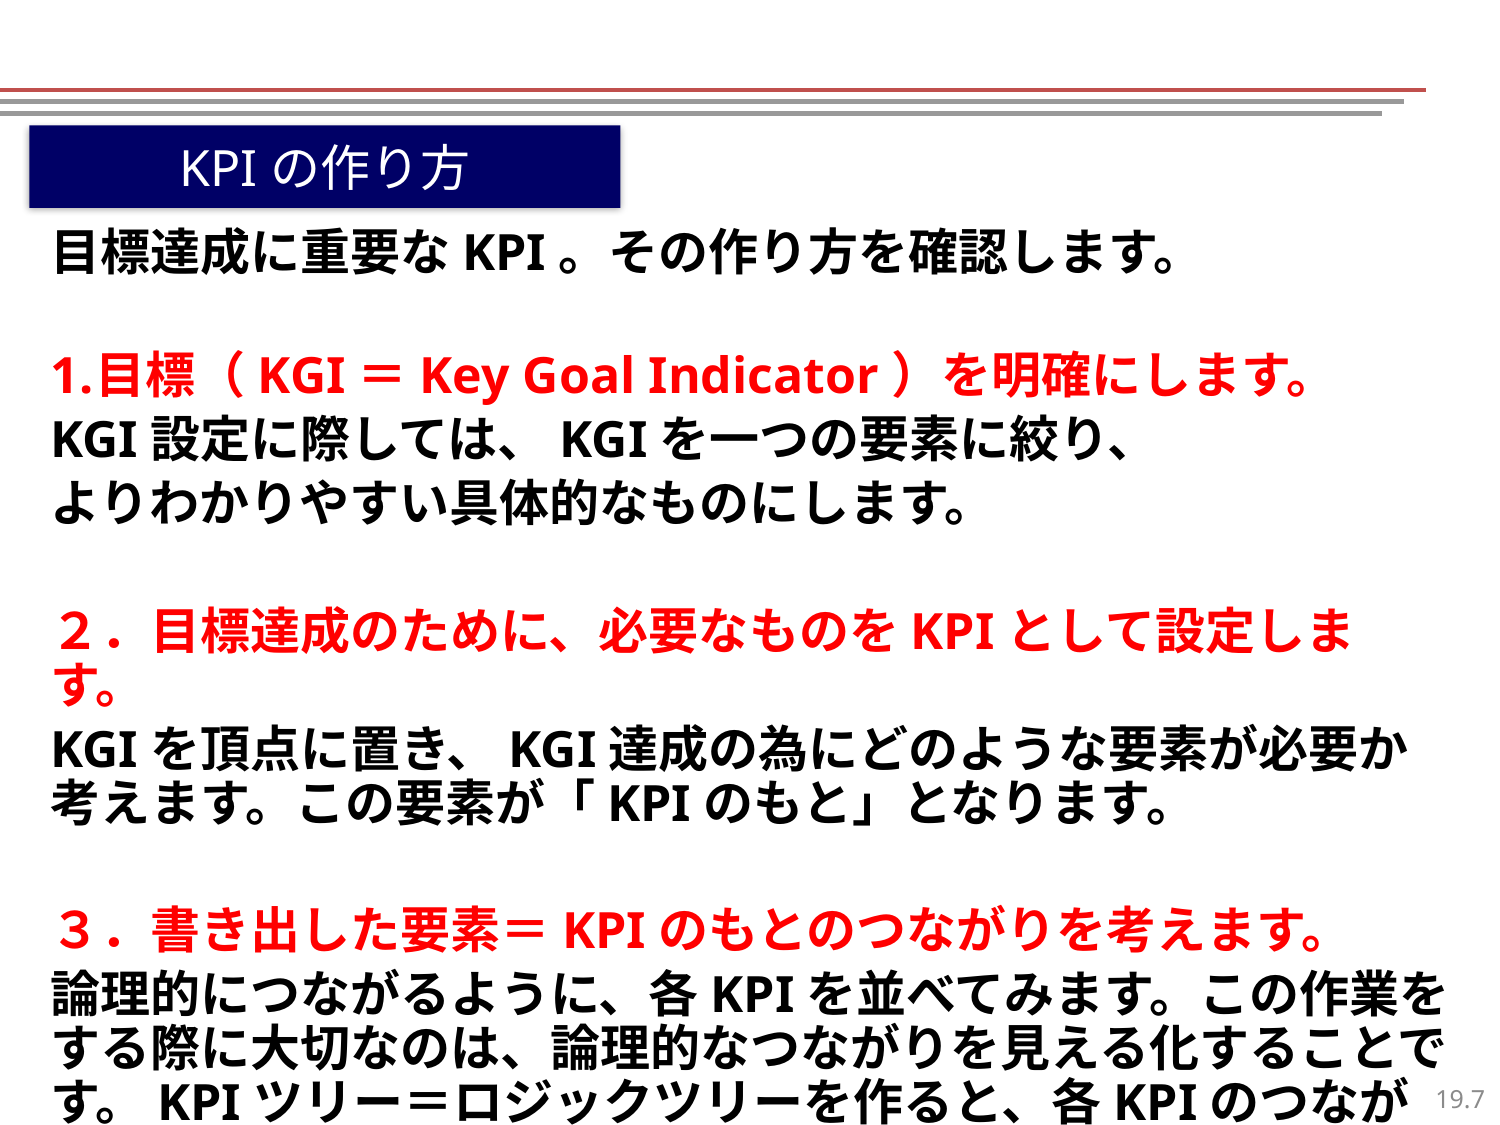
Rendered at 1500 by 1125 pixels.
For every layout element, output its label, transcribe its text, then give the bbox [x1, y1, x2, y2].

slide_number 6 [1381, 1065, 1500, 1125]
text_box 目標達成に重要なKPI。その作り方を確認します。 目標（KGI＝Key Goal Indicator）を明確にします。 KGI設定に際しては、KGIを一つの要素に絞り、 よりわかりやすい具体的なものにします。 ２．目標達成のために、必要なものをKPIとして設定します。 KGIを頂点に置き、KGI達成の為にどのような要素が必要か考えます。この要素が「KPIのもと」となります。 ３．書き出した要素＝KPIのもとのつながりを考えます。 論理的につながるように、各KPIを並べてみます。この作業をする際に大切なのは、論理的なつながりを見える化することです。KPIツリー＝ロジックツリーを作ると、各KPIのつながりがより明確になります。 [33, 218, 1467, 1080]
text_box KPIの作り方 [29, 125, 621, 208]
